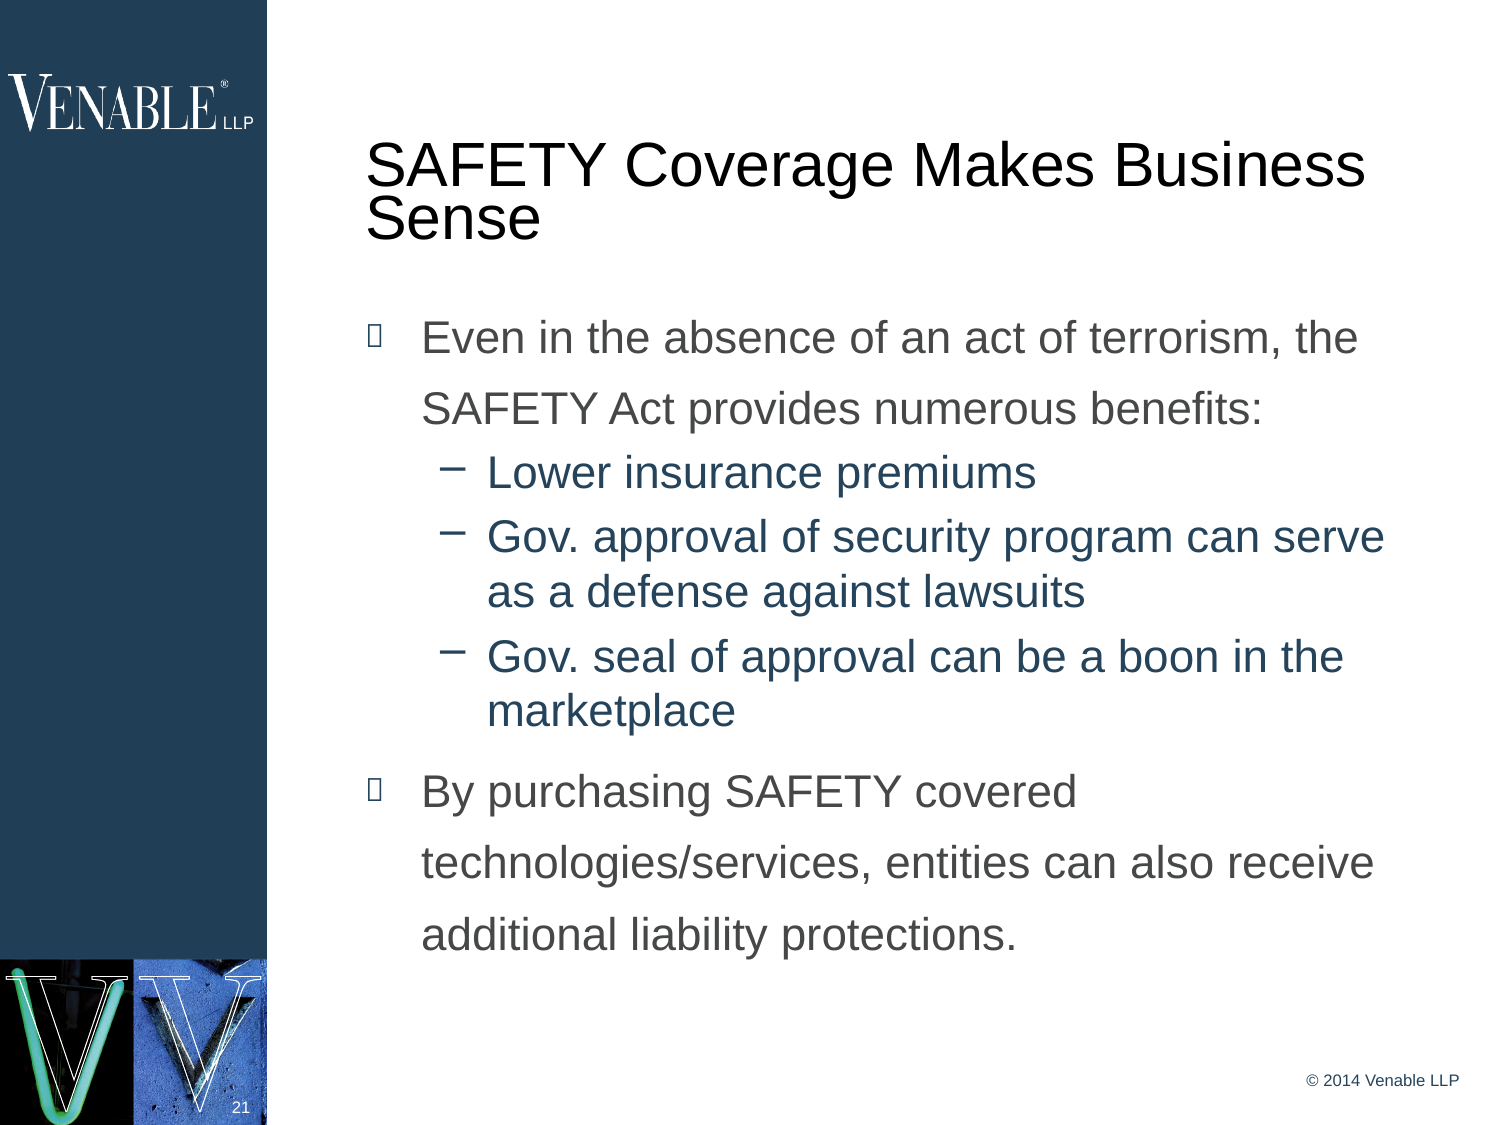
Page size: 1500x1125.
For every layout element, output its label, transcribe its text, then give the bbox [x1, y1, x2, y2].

picture [8, 74, 253, 132]
footer © 2014 Venable LLP [999, 1062, 1475, 1100]
picture [0, 959, 267, 1125]
title SAFETY Coverage Makes Business Sense [350, 137, 1450, 283]
list Even in the absence of an act of terrorism, the SAFETY Act provides numerous benefits: Lower insurance premiums Gov. approval of security program can serve as a defense against lawsuits Gov. seal of approval can be a boon in the marketplace By purchasing SAFETY covered technologies/services, entities can also receive additional liability protections. [350, 283, 1450, 963]
